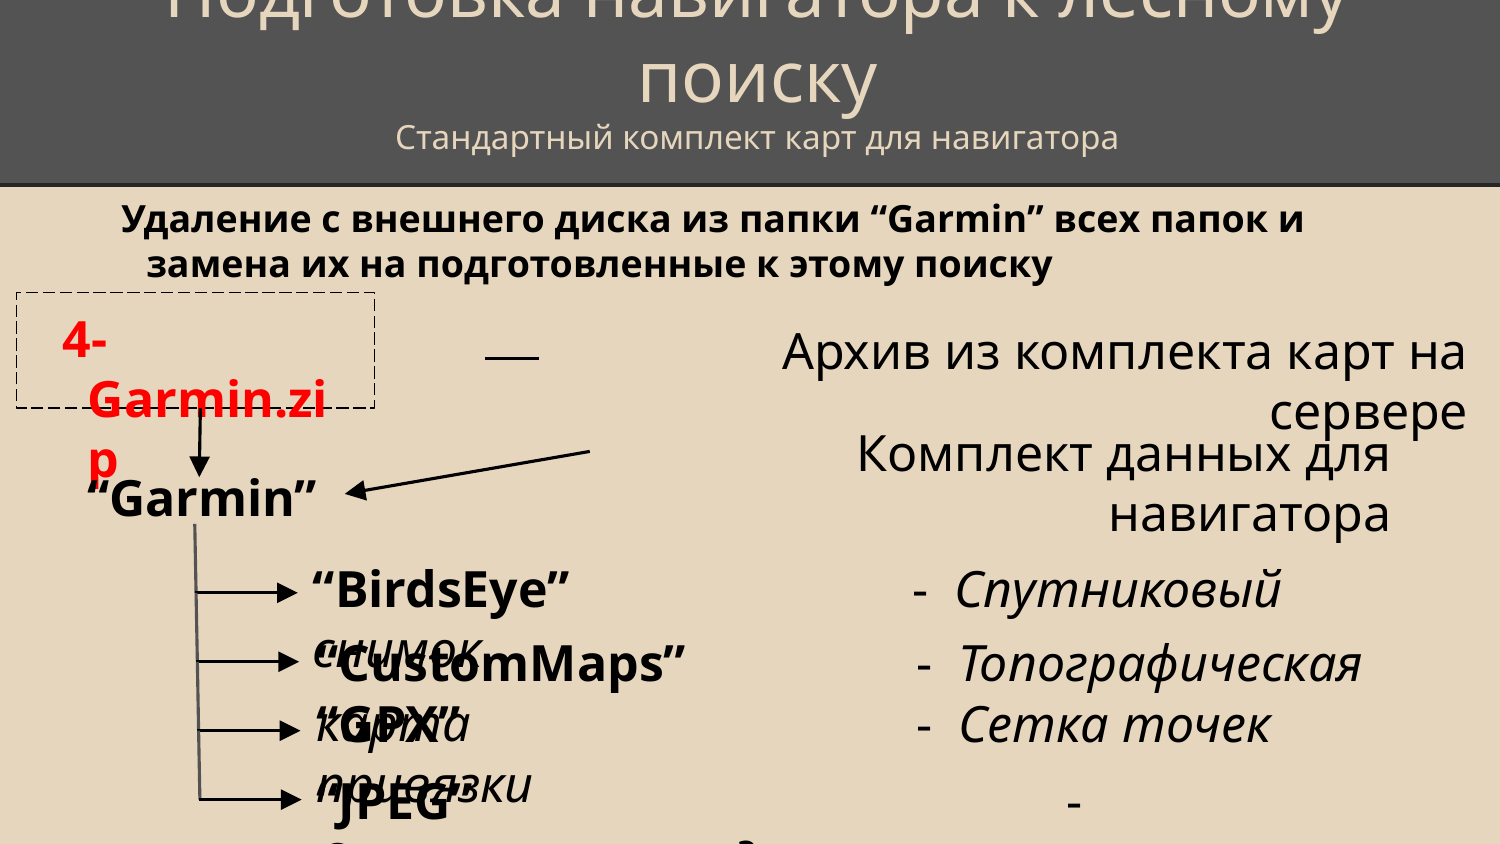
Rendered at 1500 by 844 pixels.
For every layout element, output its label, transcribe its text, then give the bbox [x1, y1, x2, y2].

text_box Архив из комплекта карт на сервере [589, 304, 1484, 396]
text_box “BirdsEye” - Спутниковый снимок [297, 542, 1372, 633]
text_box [344, 451, 590, 495]
title Подготовка навигатора к лесному поиску Стандартный комплект карт для навигатора [24, 10, 1492, 172]
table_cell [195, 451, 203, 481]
text_box Комплект данных для навигатора [589, 406, 1407, 497]
list 4-Garmin.zip [16, 292, 375, 409]
list Удаление с внешнего диска из папки “Garmin” всех папок и замена их на подготовленные к этому поиску [75, 180, 1425, 293]
text_box “Garmin” [46, 451, 345, 536]
text_box “GPX” - Сетка точек привязки [301, 677, 1477, 755]
text_box “CustomMaps” - Топографическая карта [301, 616, 1422, 707]
text_box “JPEG” - Ориентировка и др. [301, 755, 1376, 824]
